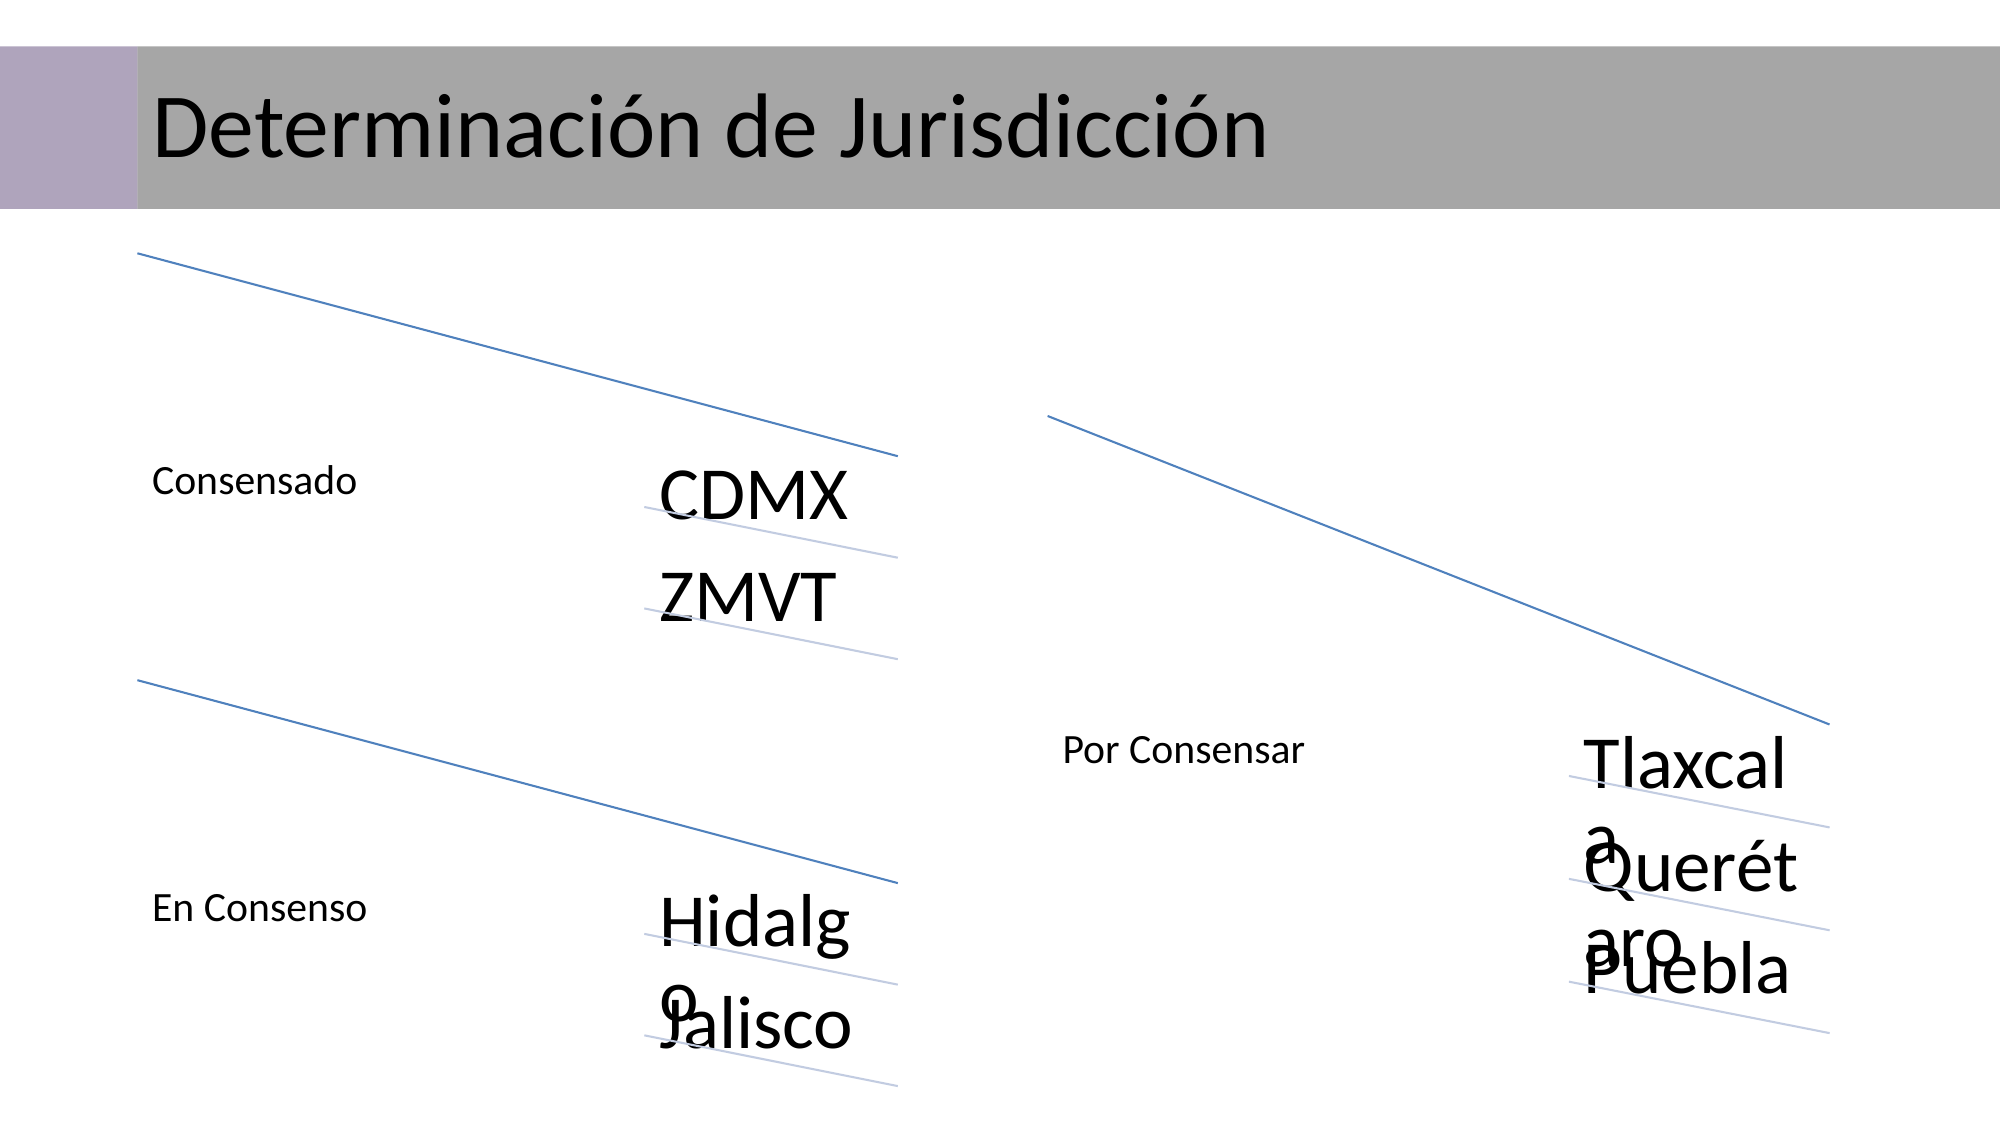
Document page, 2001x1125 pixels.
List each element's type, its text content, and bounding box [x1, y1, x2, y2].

text_box [0, 46, 138, 209]
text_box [137, 680, 898, 1086]
text_box Determinación de Jurisdicción [138, 46, 2000, 209]
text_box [137, 253, 898, 660]
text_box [1047, 416, 1830, 1034]
